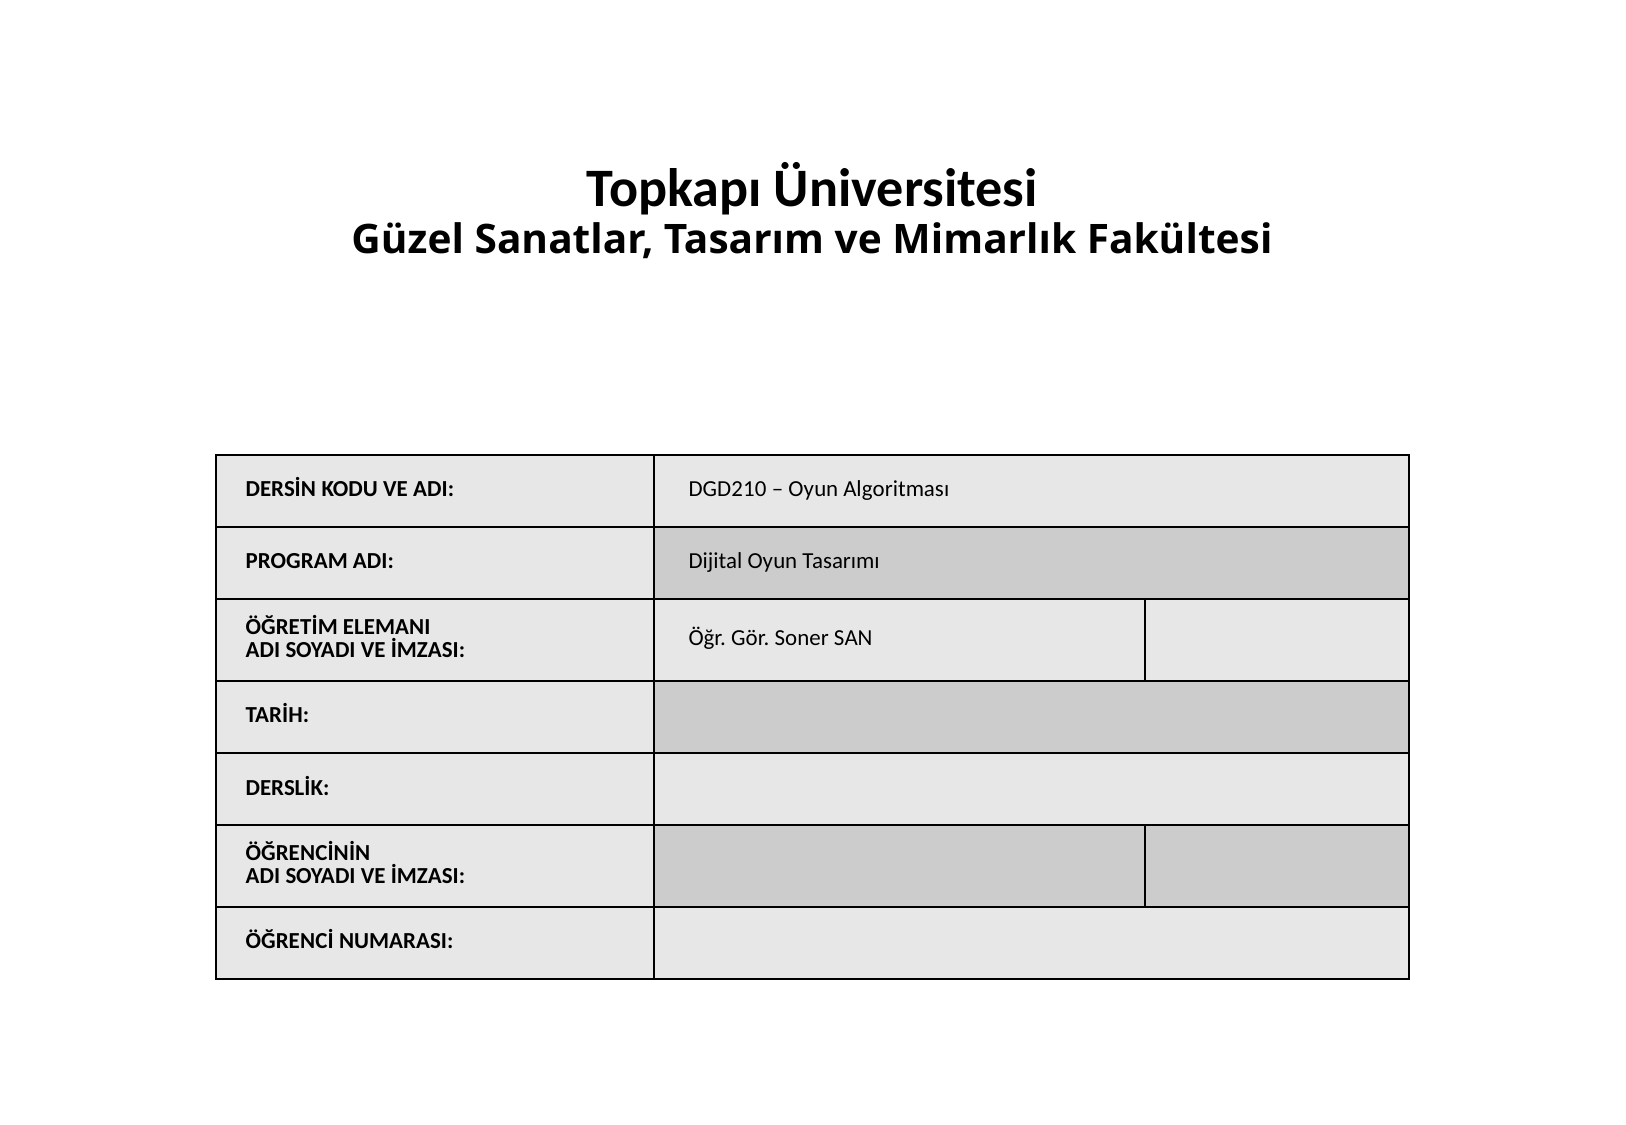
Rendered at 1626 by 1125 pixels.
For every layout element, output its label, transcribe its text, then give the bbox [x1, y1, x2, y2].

table_cell ÖĞRENCİNİN ADI SOYADI VE İMZASI: [217, 826, 653, 906]
table_cell ÖĞRENCİ NUMARASI: [217, 908, 653, 978]
table_cell PROGRAM ADI: [217, 528, 653, 598]
table_cell [655, 754, 1408, 824]
table_cell DERSLİK: [217, 754, 653, 824]
table_header DERSİN KODU VE ADI: [217, 456, 653, 526]
table_header DGD210 – Oyun Algoritması [655, 456, 1408, 526]
table_cell [655, 682, 1408, 752]
table_cell ÖĞRETİM ELEMANI ADI SOYADI VE İMZASI: [217, 600, 653, 680]
table_cell TARİH: [217, 682, 653, 752]
table_cell Dijital Oyun Tasarımı [655, 528, 1408, 598]
title Topkapı Üniversitesi Güzel Sanatlar, Tasarım ve Mimarlık Fakültesi [203, 111, 1422, 311]
table_cell [1146, 600, 1408, 680]
table_cell [655, 826, 1144, 906]
table_cell Öğr. Gör. Soner SAN [655, 600, 1144, 680]
table_cell [655, 908, 1408, 978]
table_cell [1146, 826, 1408, 906]
